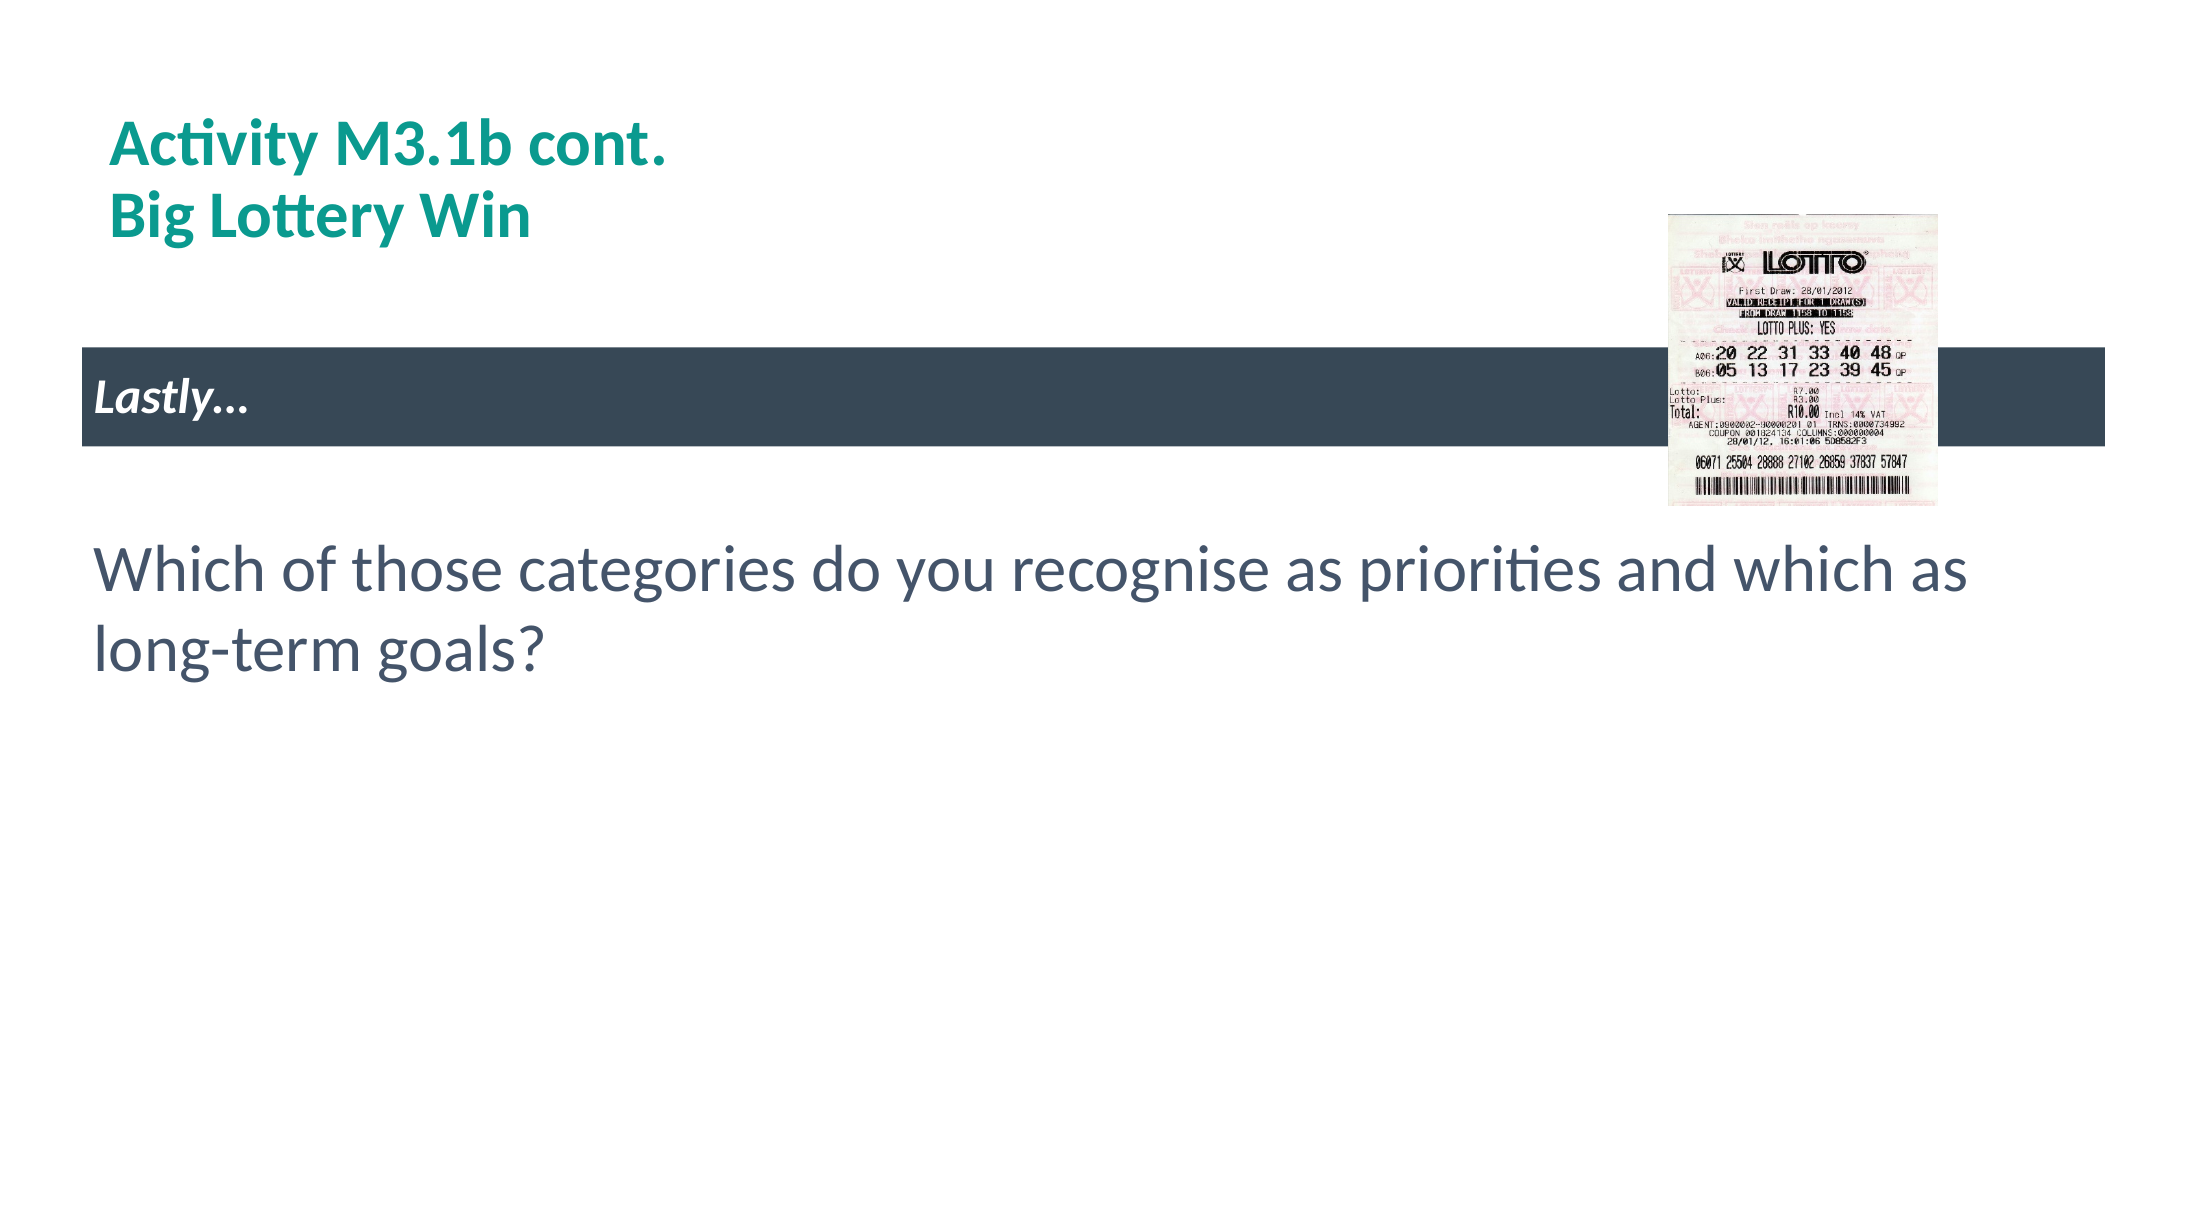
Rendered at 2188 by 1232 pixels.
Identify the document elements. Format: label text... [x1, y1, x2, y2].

list Which of those categories do you recognise as priorities and which as long-term goals? [82, 517, 2105, 942]
list Lastly… [1938, 347, 2105, 447]
list Lastly… [82, 347, 1668, 447]
title Activity M3.1b cont. Big Lottery Win [82, 70, 2106, 290]
picture [1668, 214, 1938, 507]
